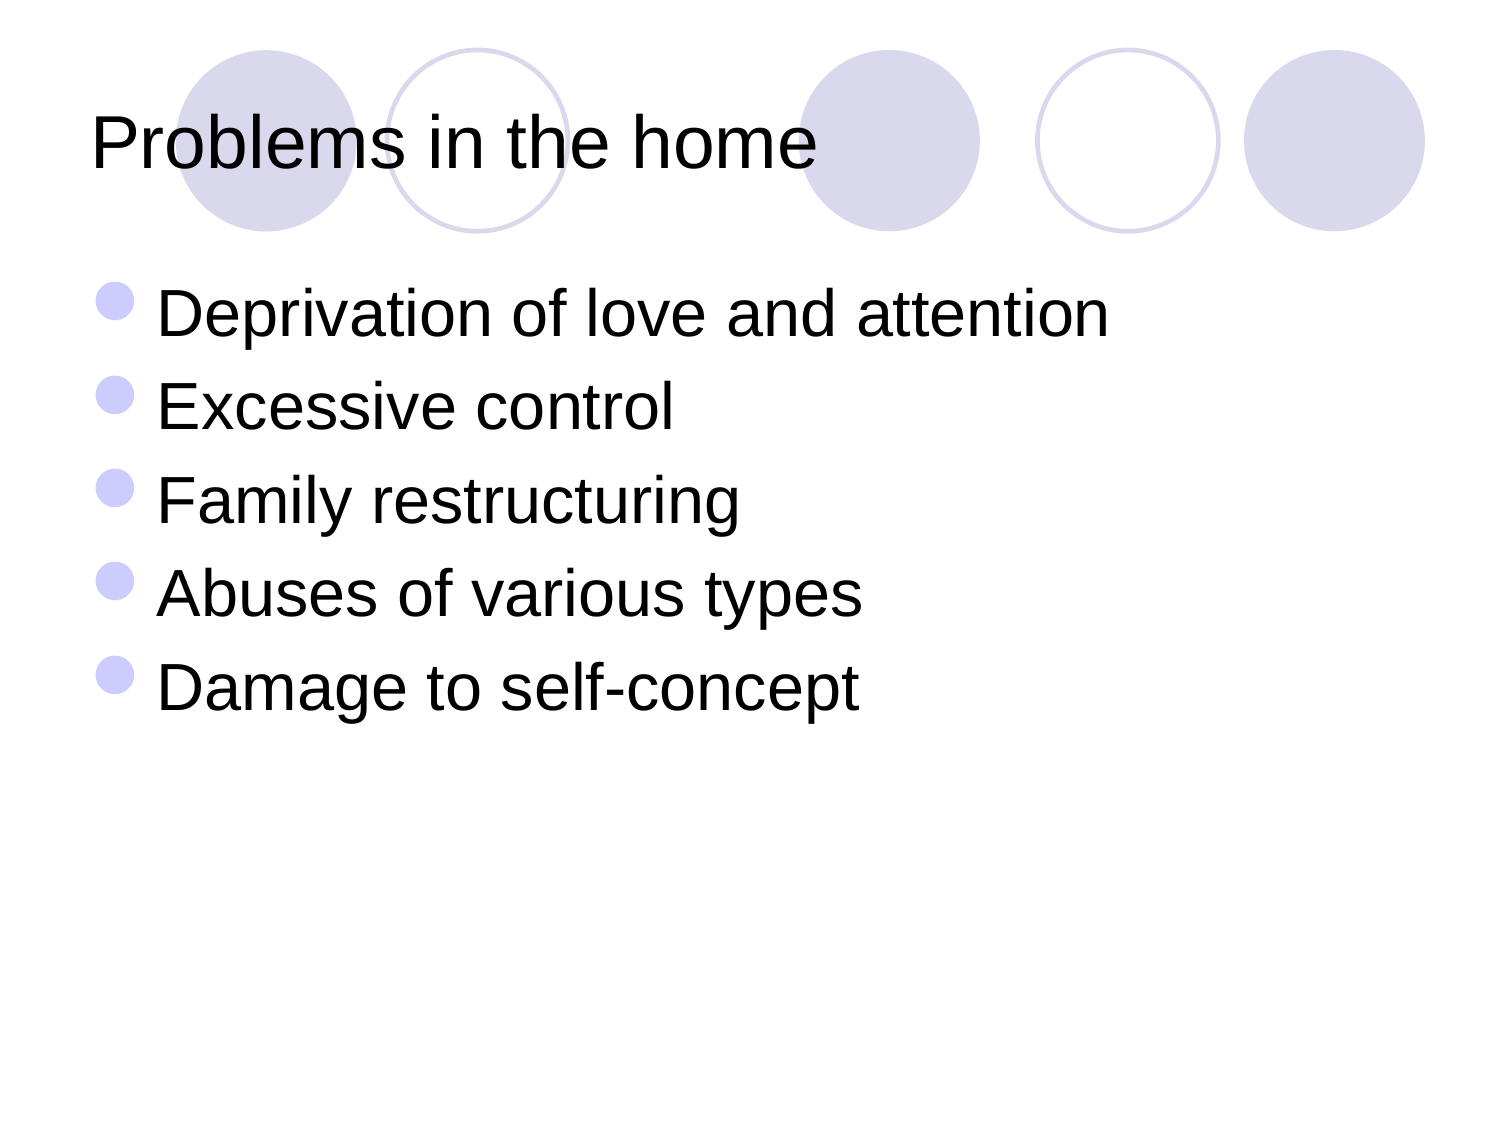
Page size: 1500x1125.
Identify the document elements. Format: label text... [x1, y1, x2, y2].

list Deprivation of love and attention Excessive control Family restructuring Abuses of various types Damage to self-concept [74, 262, 1426, 1006]
title Problems in the home [74, 44, 1426, 233]
